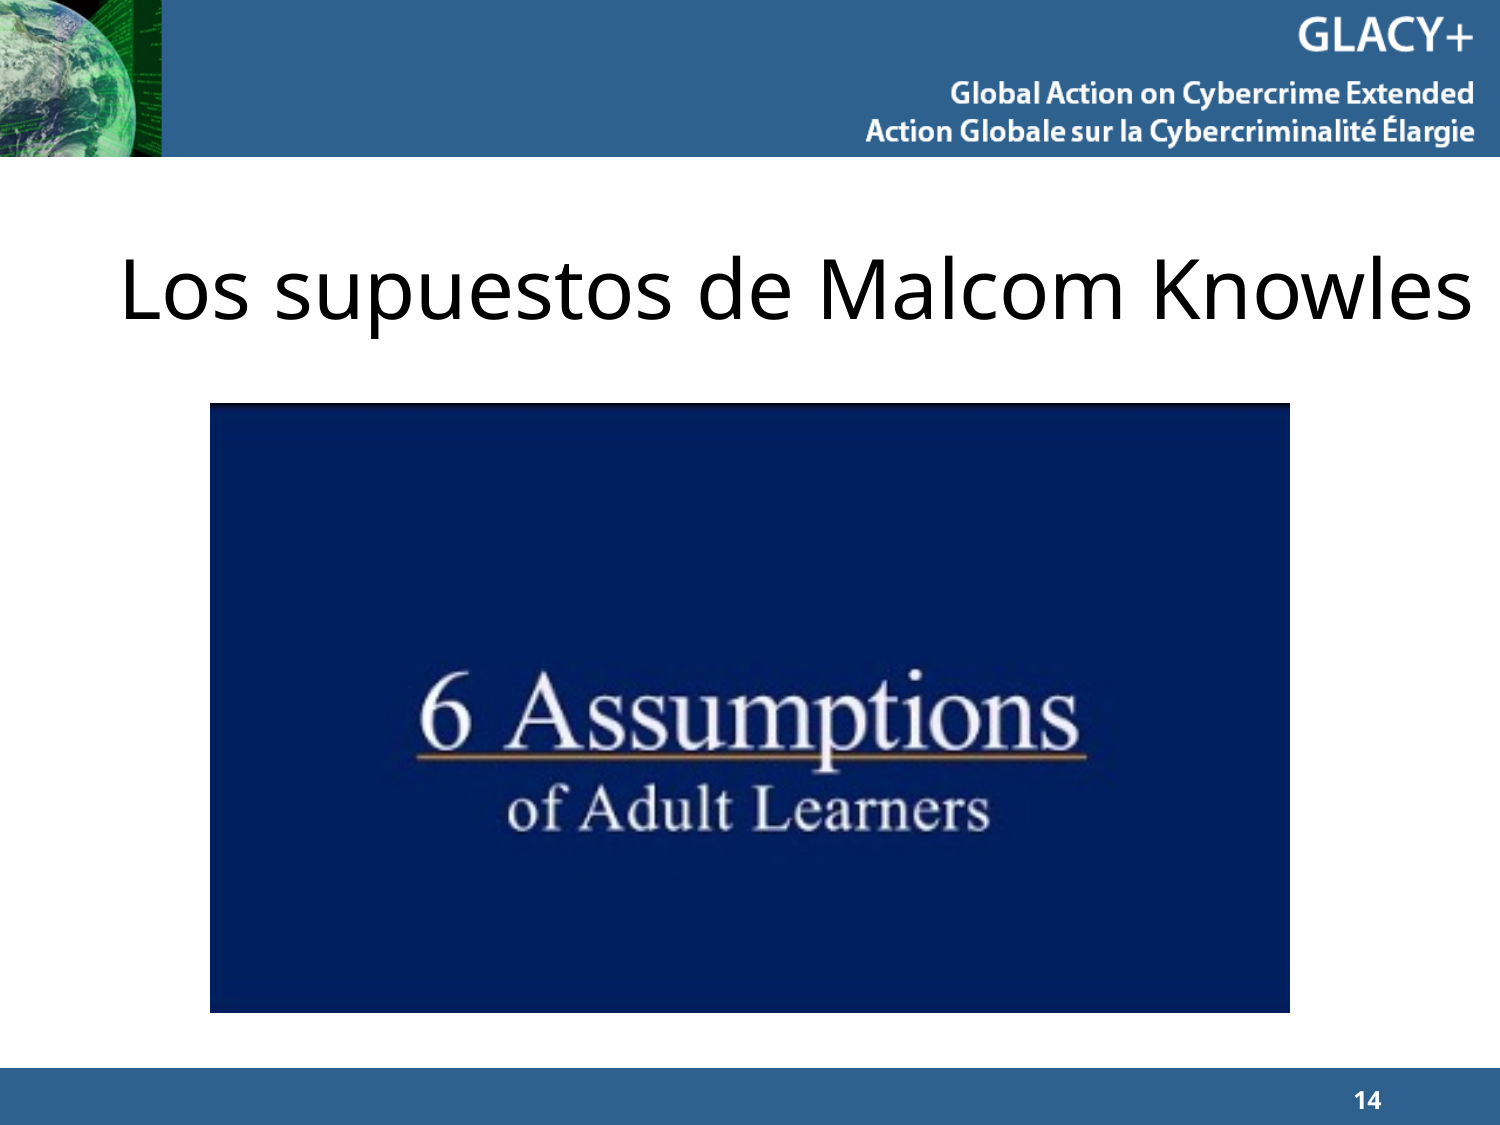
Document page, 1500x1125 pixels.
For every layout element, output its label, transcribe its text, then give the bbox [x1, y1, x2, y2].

picture [0, 0, 1500, 157]
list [209, 402, 1291, 1014]
title Los supuestos de Malcom Knowles [103, 197, 1500, 388]
slide_number 14 [1059, 1071, 1397, 1125]
